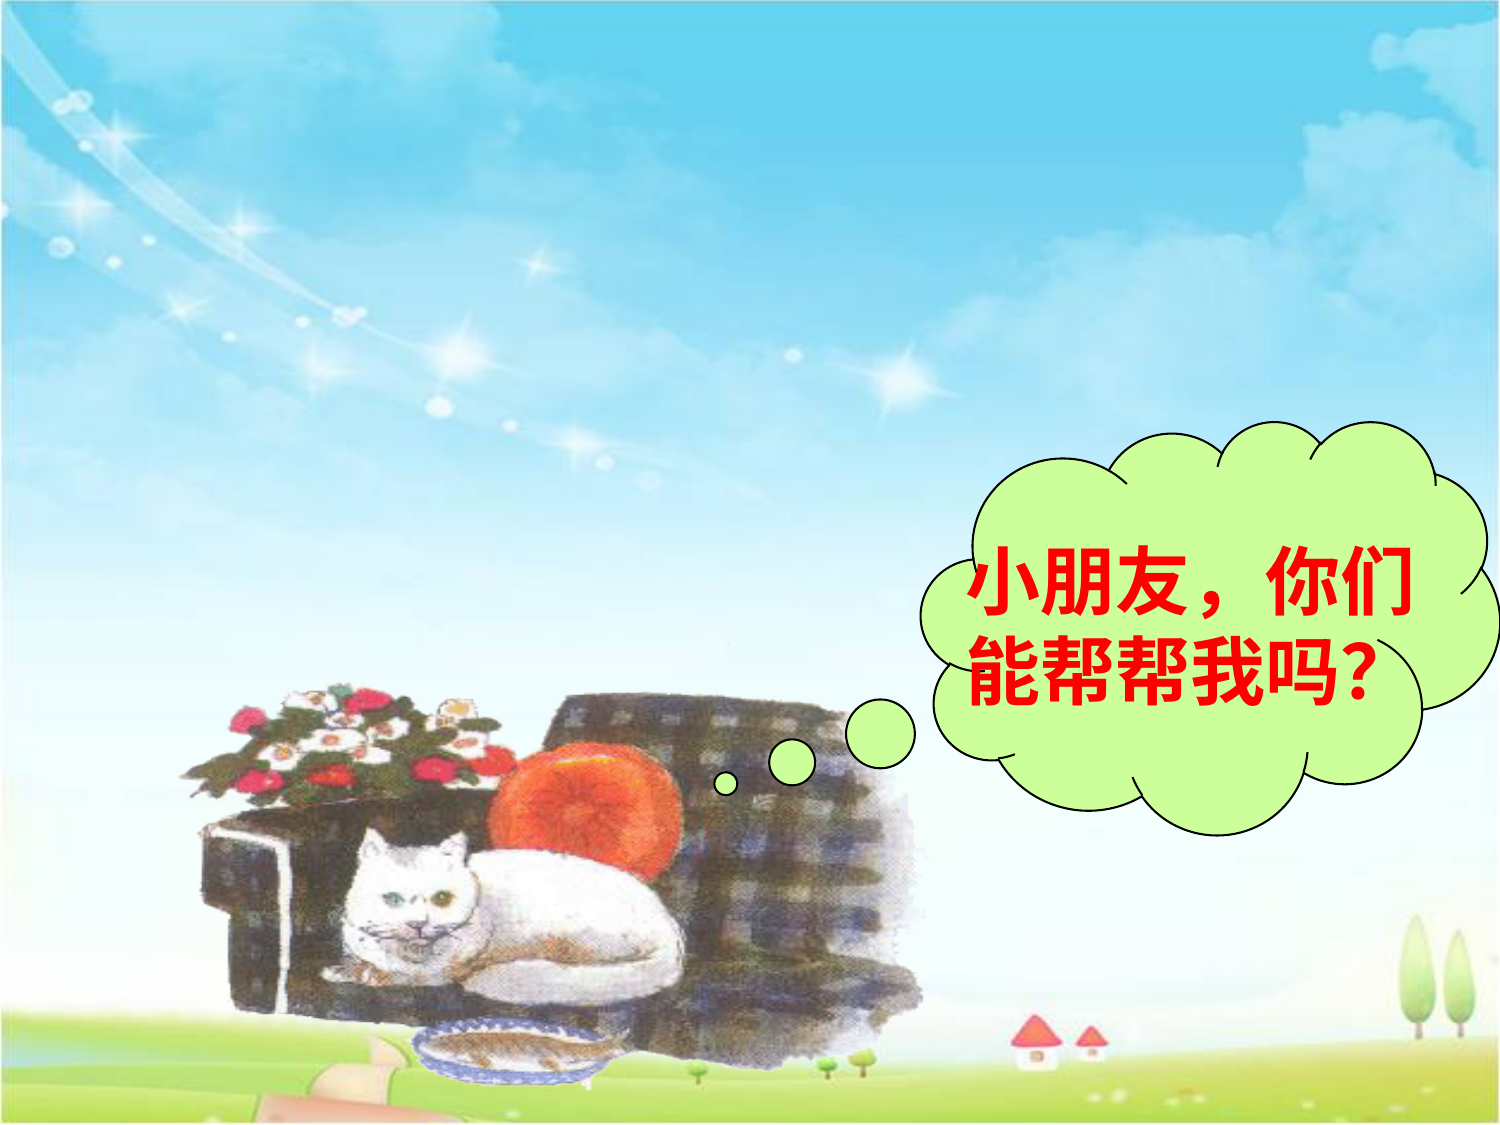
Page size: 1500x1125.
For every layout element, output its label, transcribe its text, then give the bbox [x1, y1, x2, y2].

text_box [920, 566, 950, 642]
picture [0, 0, 1500, 1125]
text_box [1026, 722, 1422, 836]
text_box 小朋友，你们能帮帮我吗？ [950, 527, 1471, 722]
text_box [974, 422, 1500, 688]
